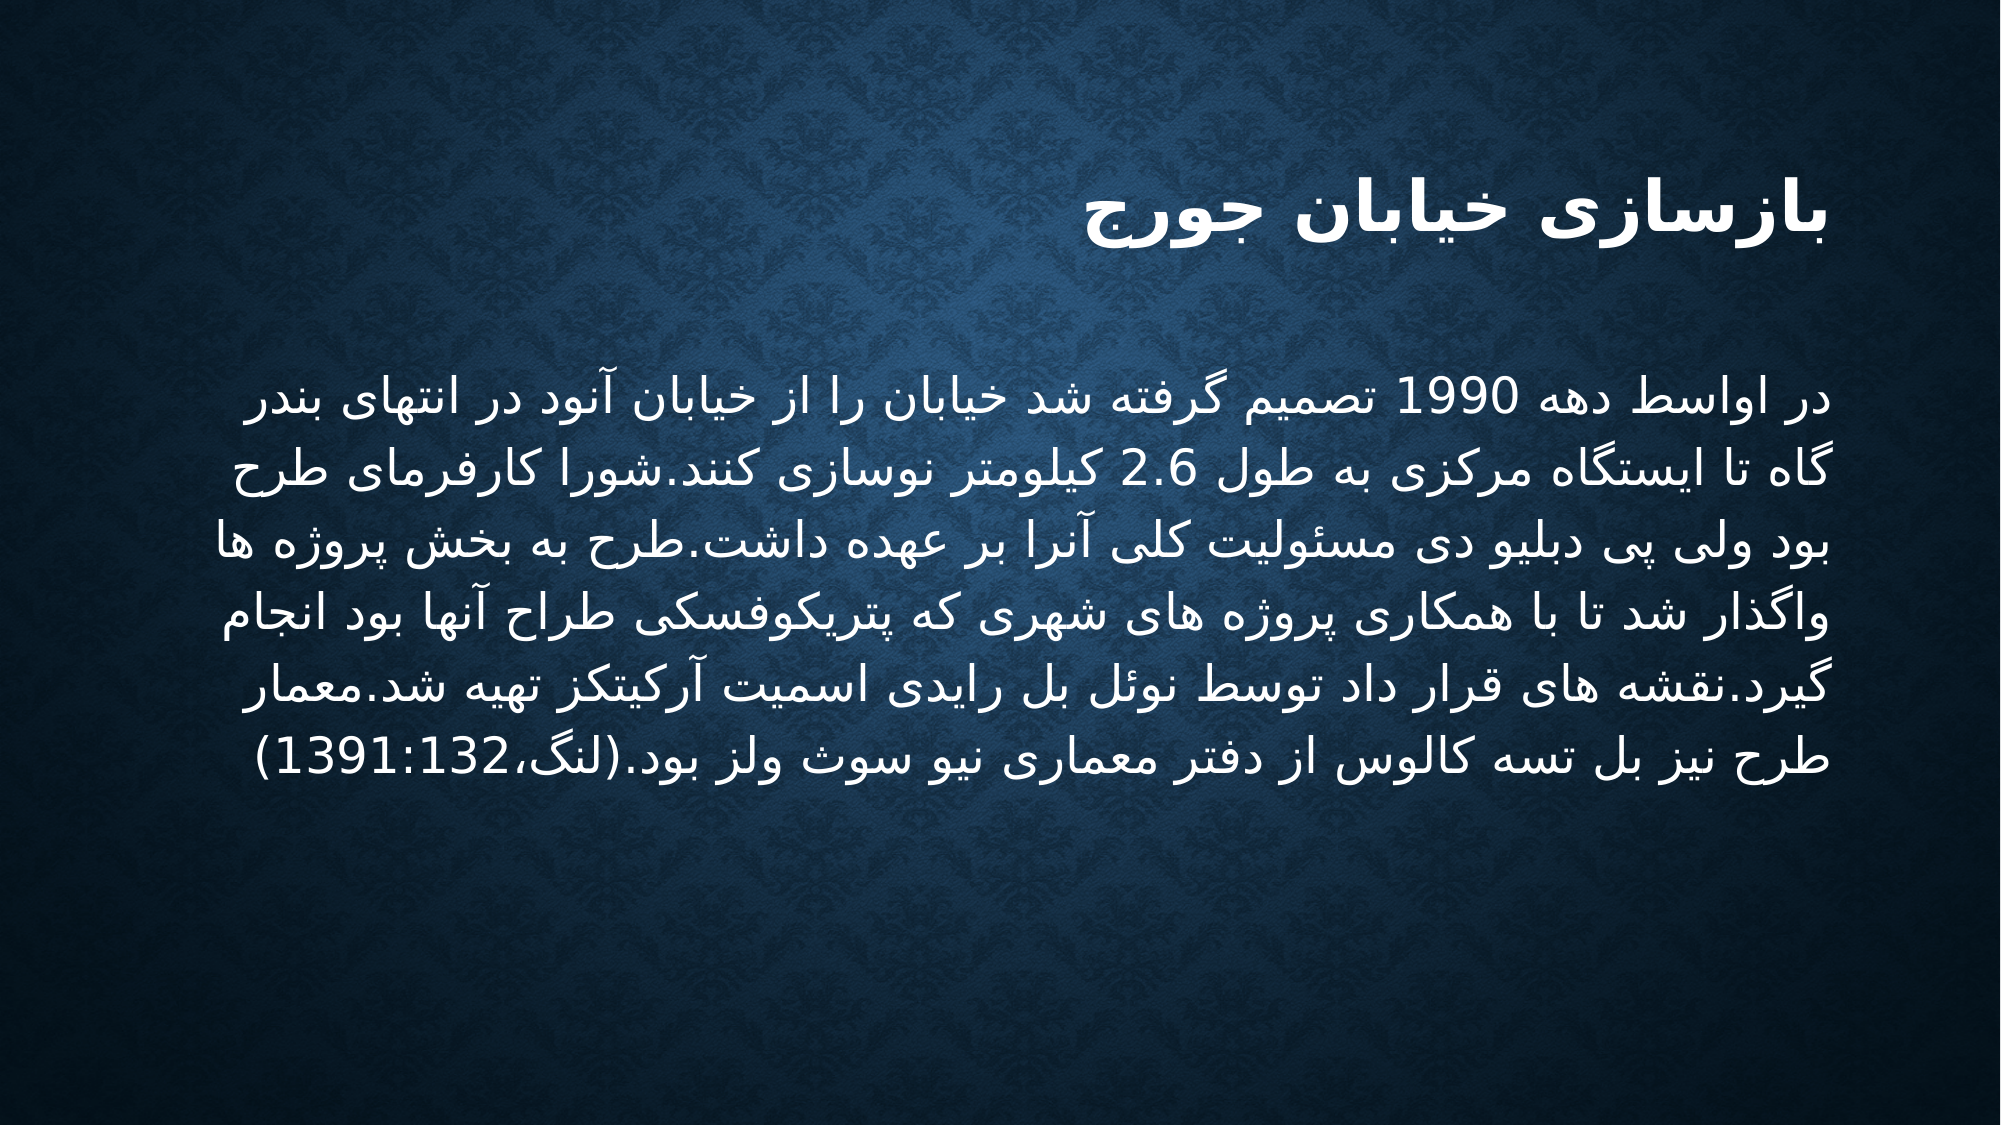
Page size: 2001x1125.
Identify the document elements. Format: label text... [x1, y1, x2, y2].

title بازسازی خیابان جورج [149, 99, 1849, 318]
list در اواسط دهه 1990 تصمیم گرفته شد خیابان را از خیابان آنود در انتهای بندر گاه تا ایستگاه مرکزی به طول 2.6 کیلومتر نوسازی کنند.شورا کارفرمای طرح بود ولی پی دبلیو دی مسئولیت کلی آنرا بر عهده داشت.طرح به بخش پروژه ها واگذار شد تا با همکاری پروژه های شهری که پتریکوفسکی طراح آنها بود انجام گیرد.نقشه های قرار داد توسط نوئل بل رایدی اسمیت آرکیتکز تهیه شد.معمار طرح نیز بل تسه کالوس از دفتر معماری نیو سوث ولز بود.(لنگ،1391:132) [149, 343, 1849, 950]
